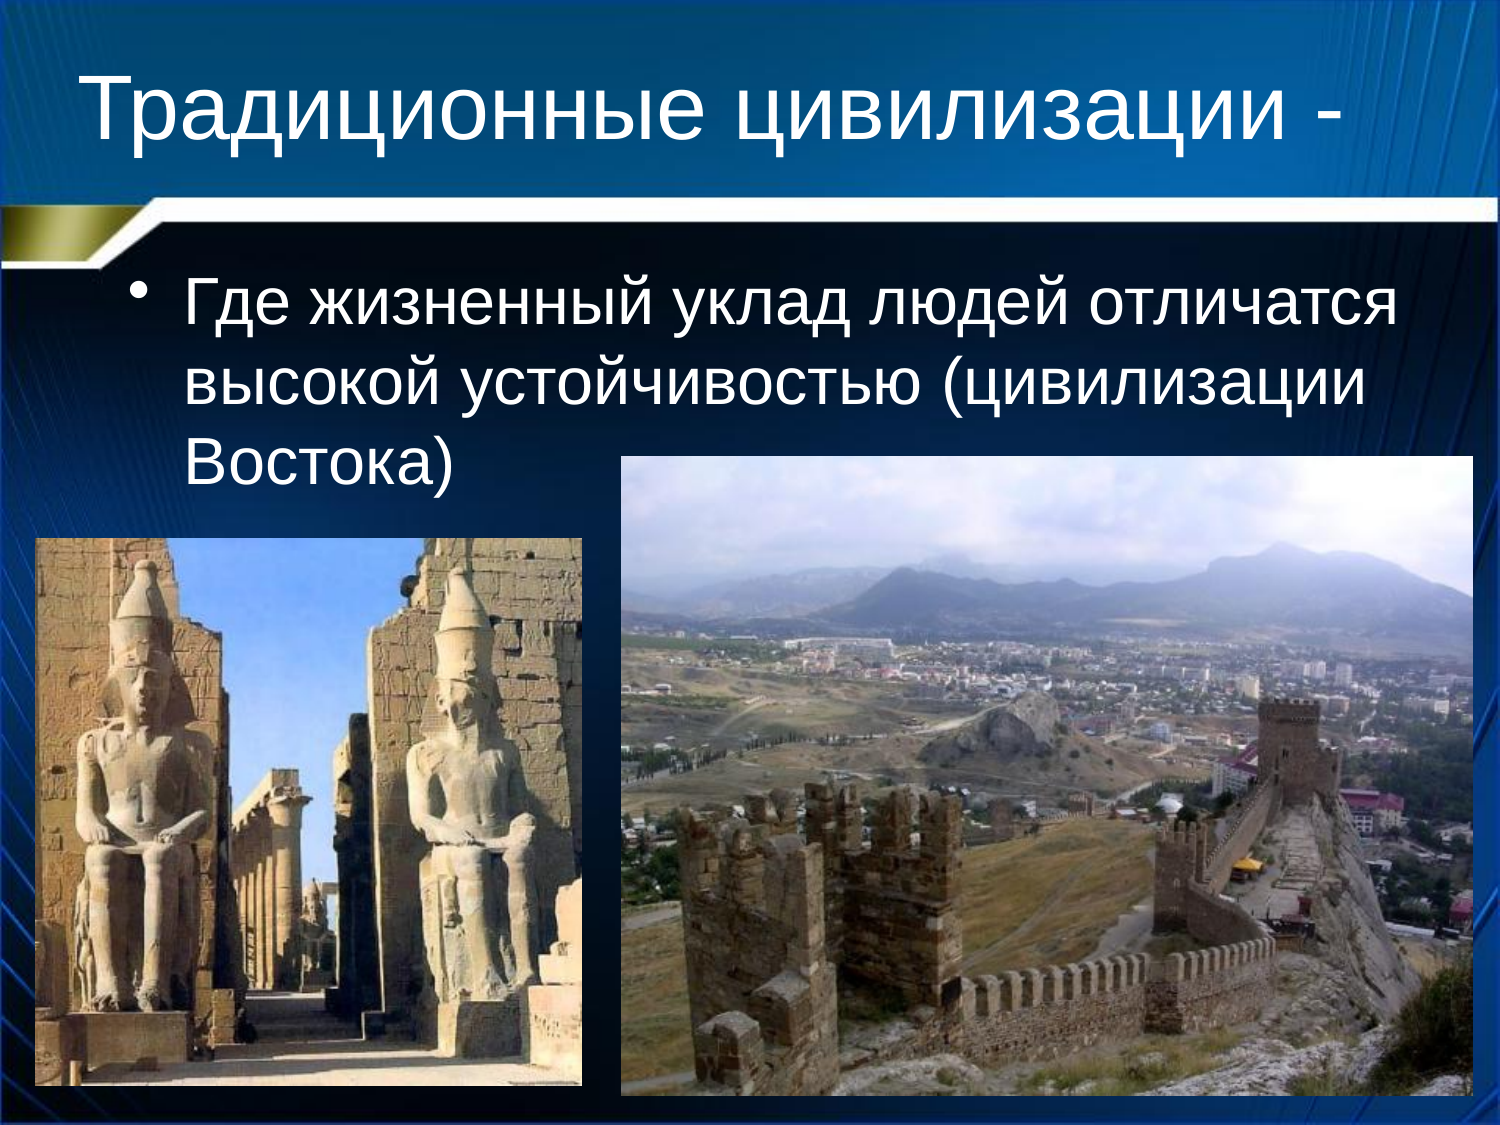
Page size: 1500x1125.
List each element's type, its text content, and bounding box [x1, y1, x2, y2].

list Где жизненный уклад людей отличатся высокой устойчивостью (цивилизации Востока) [112, 249, 1451, 493]
title Традиционные цивилизации - [62, 0, 1451, 206]
picture [0, 0, 1500, 1125]
